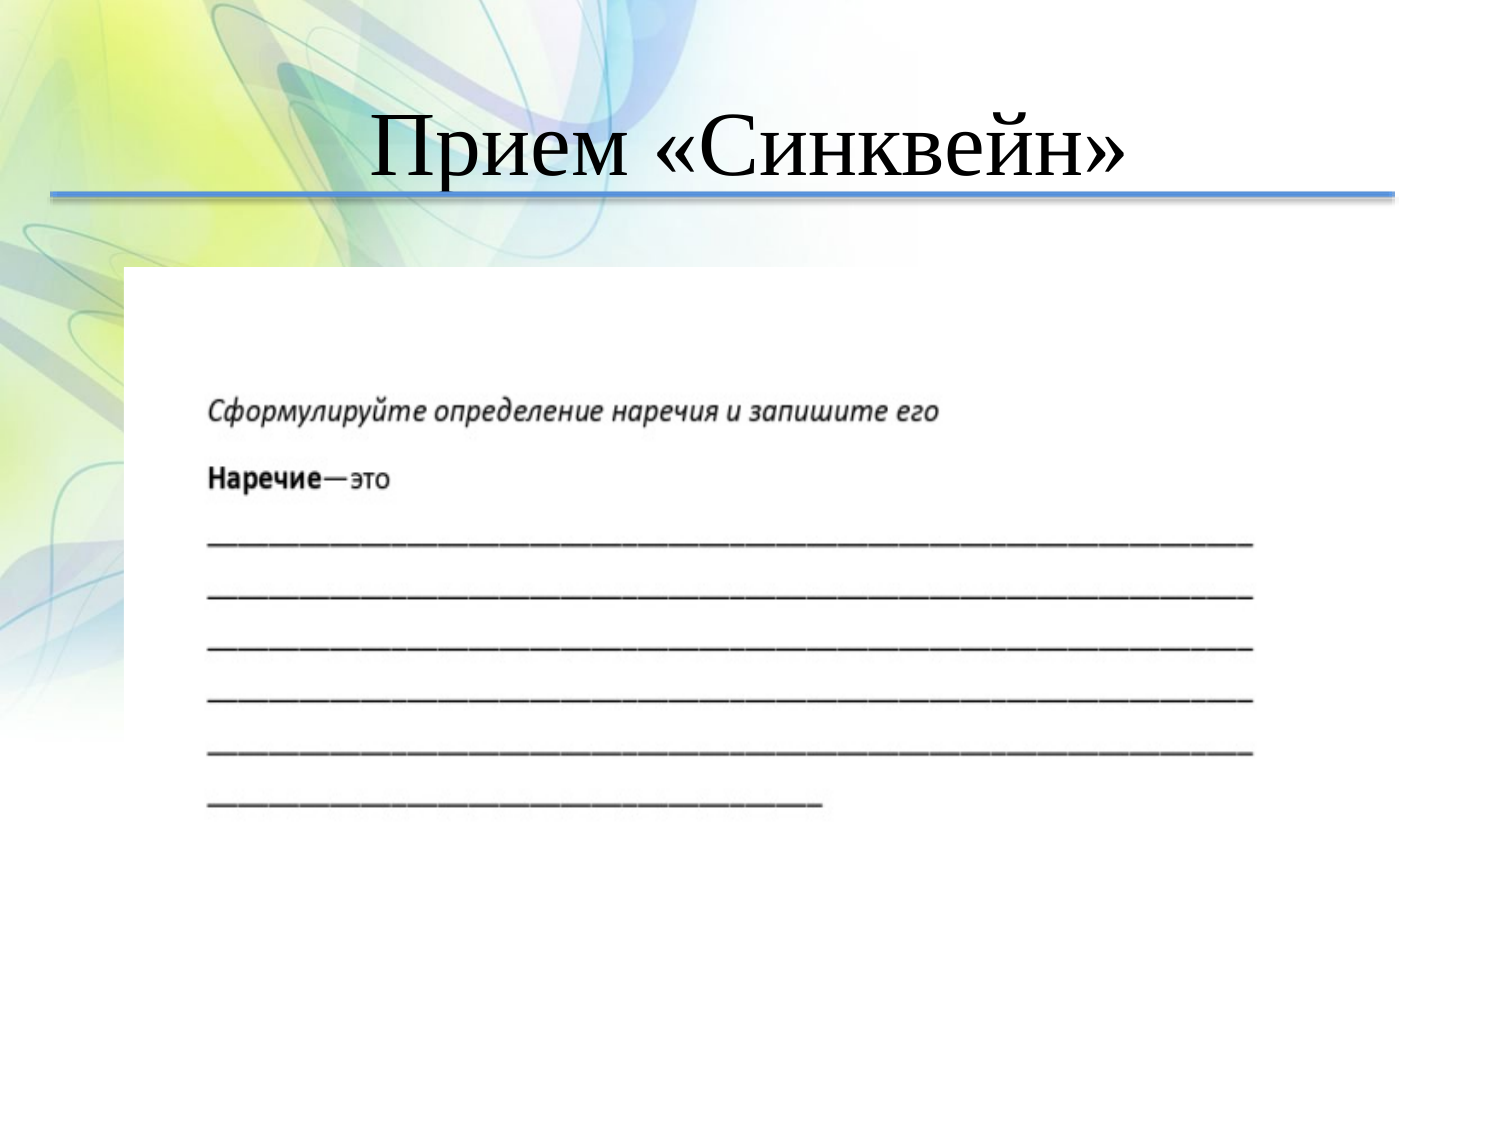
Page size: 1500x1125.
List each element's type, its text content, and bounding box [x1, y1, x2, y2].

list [123, 266, 1436, 863]
title Прием «Синквейн» [75, 45, 1425, 233]
picture [0, 0, 1500, 1125]
